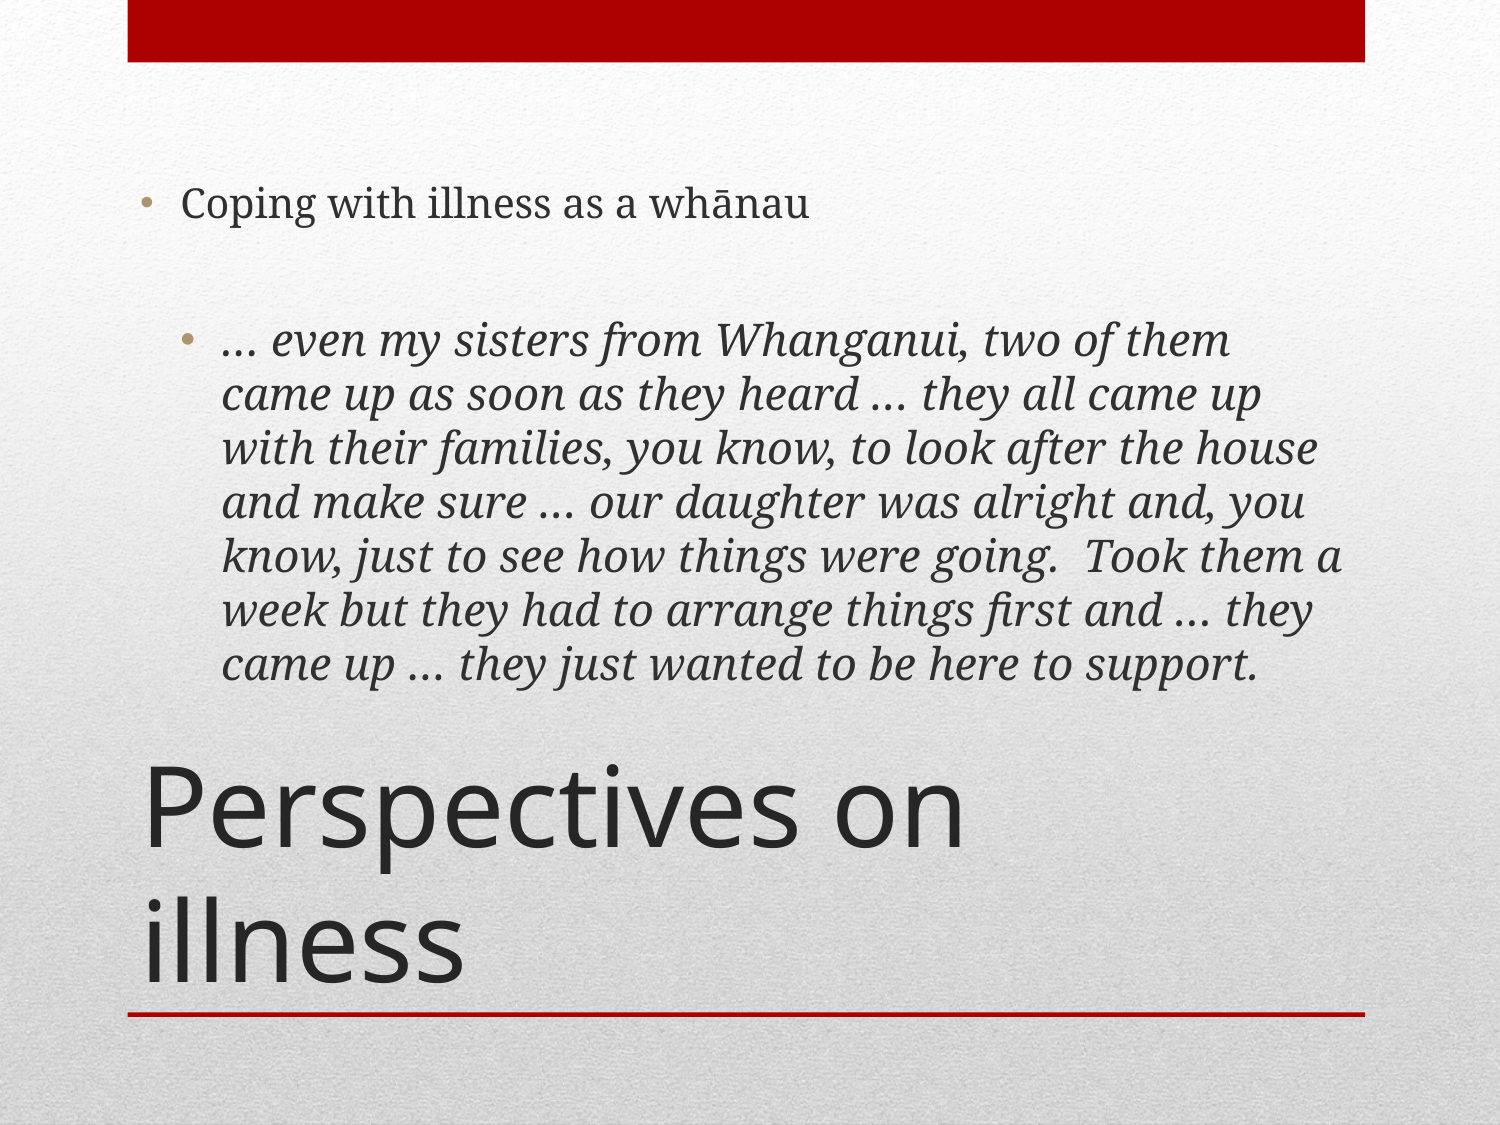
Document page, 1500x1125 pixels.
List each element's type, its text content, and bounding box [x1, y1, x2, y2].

list Coping with illness as a whānau … even my sisters from Whanganui, two of them came up as soon as they heard … they all came up with their families, you know, to look after the house and make sure … our daughter was alright and, you know, just to see how things were going. Took them a week but they had to arrange things first and … they came up … they just wanted to be here to support. [125, 112, 1363, 750]
title Perspectives on illness [125, 750, 1238, 1013]
